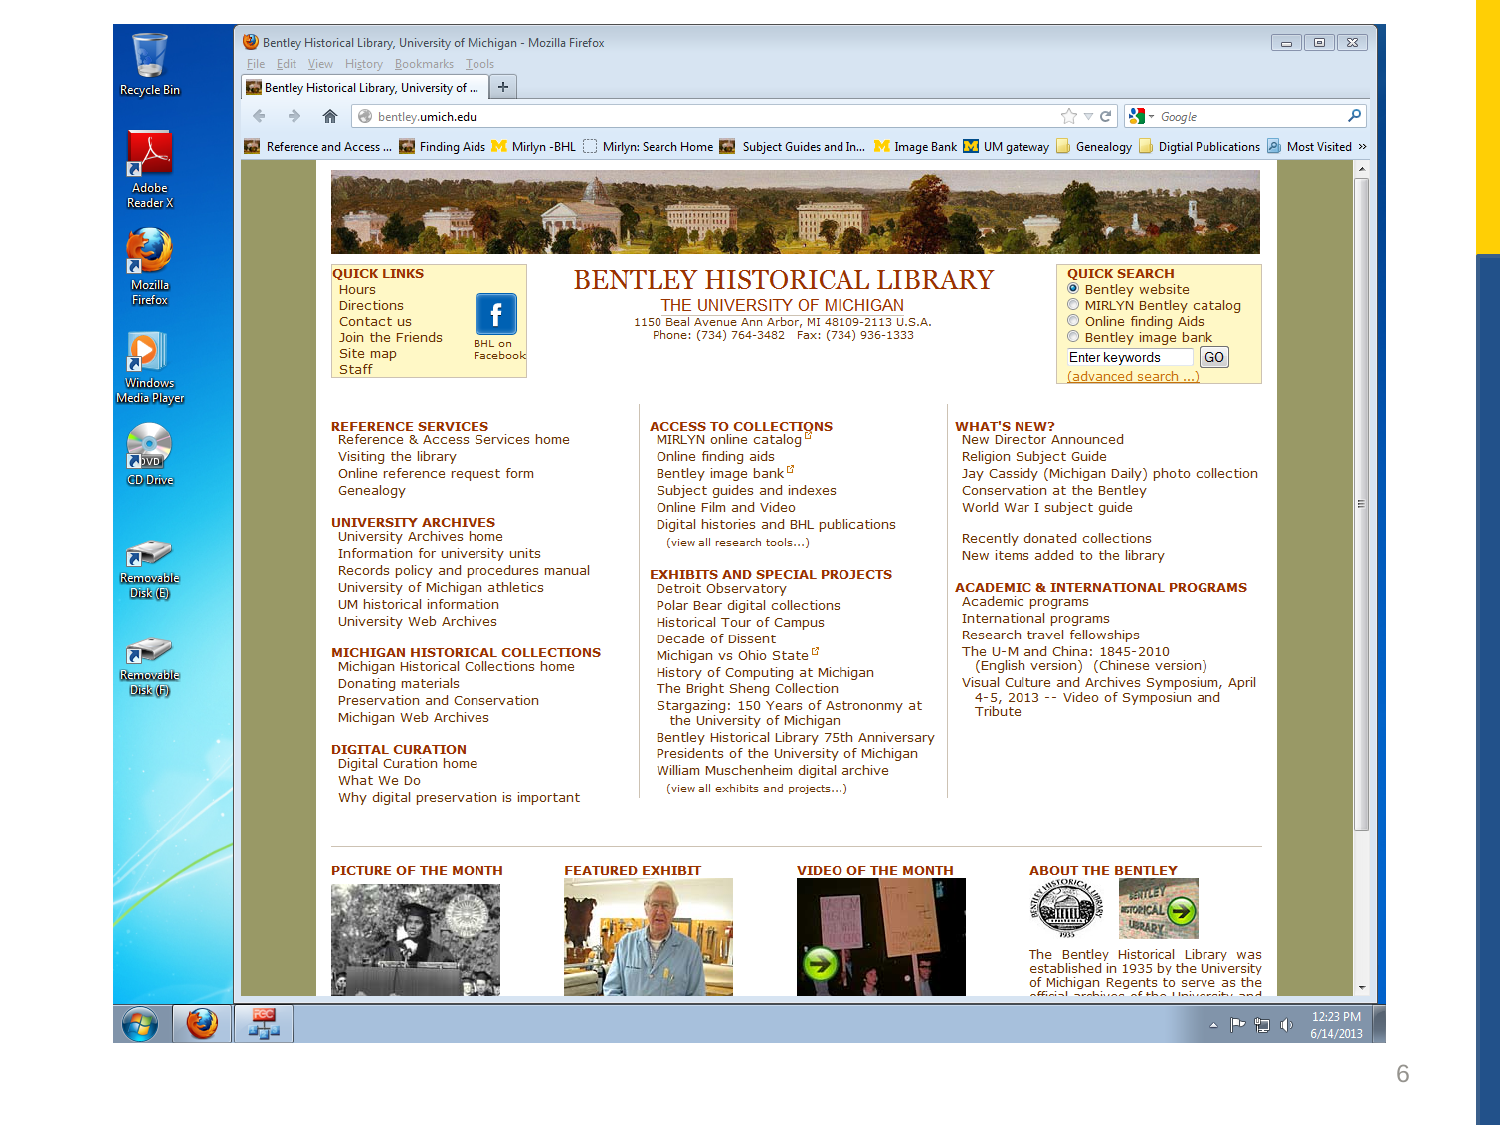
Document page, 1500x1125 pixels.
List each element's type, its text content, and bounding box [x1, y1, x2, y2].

slide_number 6 [1074, 1042, 1425, 1103]
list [113, 24, 1387, 1043]
